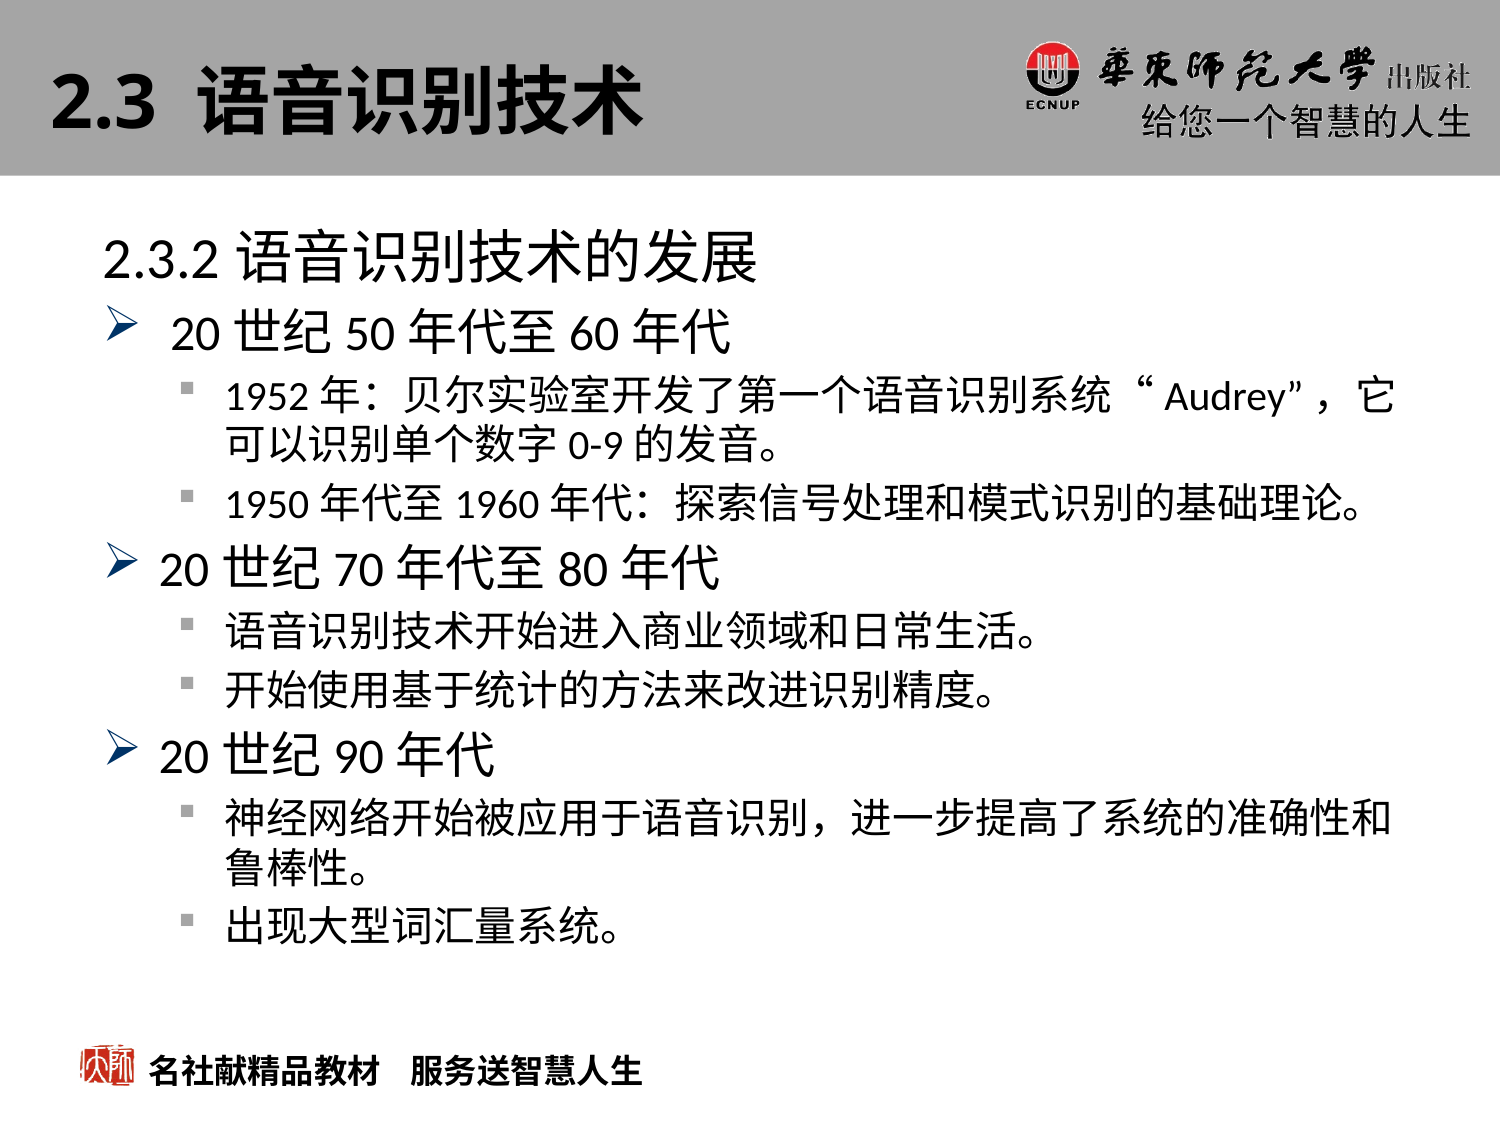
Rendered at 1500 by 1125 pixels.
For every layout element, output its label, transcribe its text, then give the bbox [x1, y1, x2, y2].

title 2.3 语音识别技术 [35, 58, 1198, 139]
list 2.3.2语音识别技术的发展 20世纪50年代至60年代 1952年：贝尔实验室开发了第一个语音识别系统“Audrey”，它可以识别单个数字0-9的发音。 1950年代至1960年代：探索信号处理和模式识别的基础理论。 20世纪70年代至80年代 语音识别技术开始进入商业领域和日常生活。 开始使用基于统计的方法来改进识别精度。 20世纪90年代 神经网络开始被应用于语音识别，进一步提高了系统的准确性和鲁棒性。 出现大型词汇量系统。 [87, 212, 1432, 1050]
picture [70, 1042, 138, 1090]
picture [1009, 35, 1500, 153]
